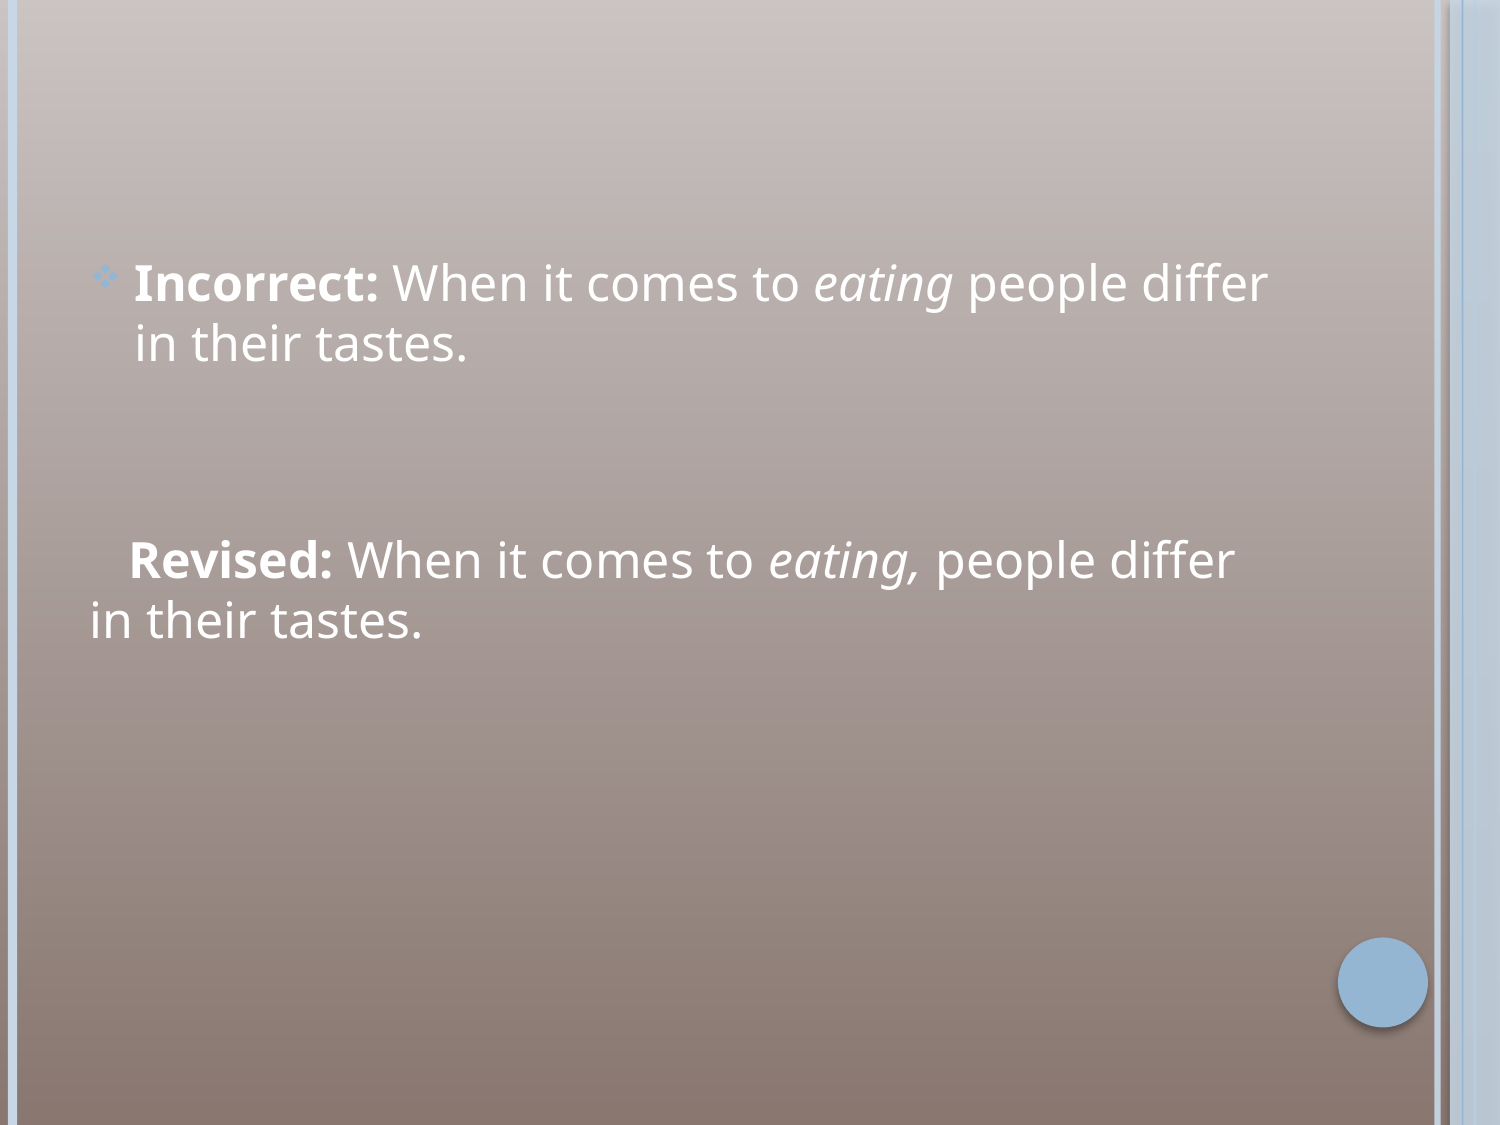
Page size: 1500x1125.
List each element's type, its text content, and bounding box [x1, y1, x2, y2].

list Incorrect: When it comes to eating people differ in their tastes. Revised: When it comes to eating, people differ in their tastes. [75, 243, 1300, 1062]
